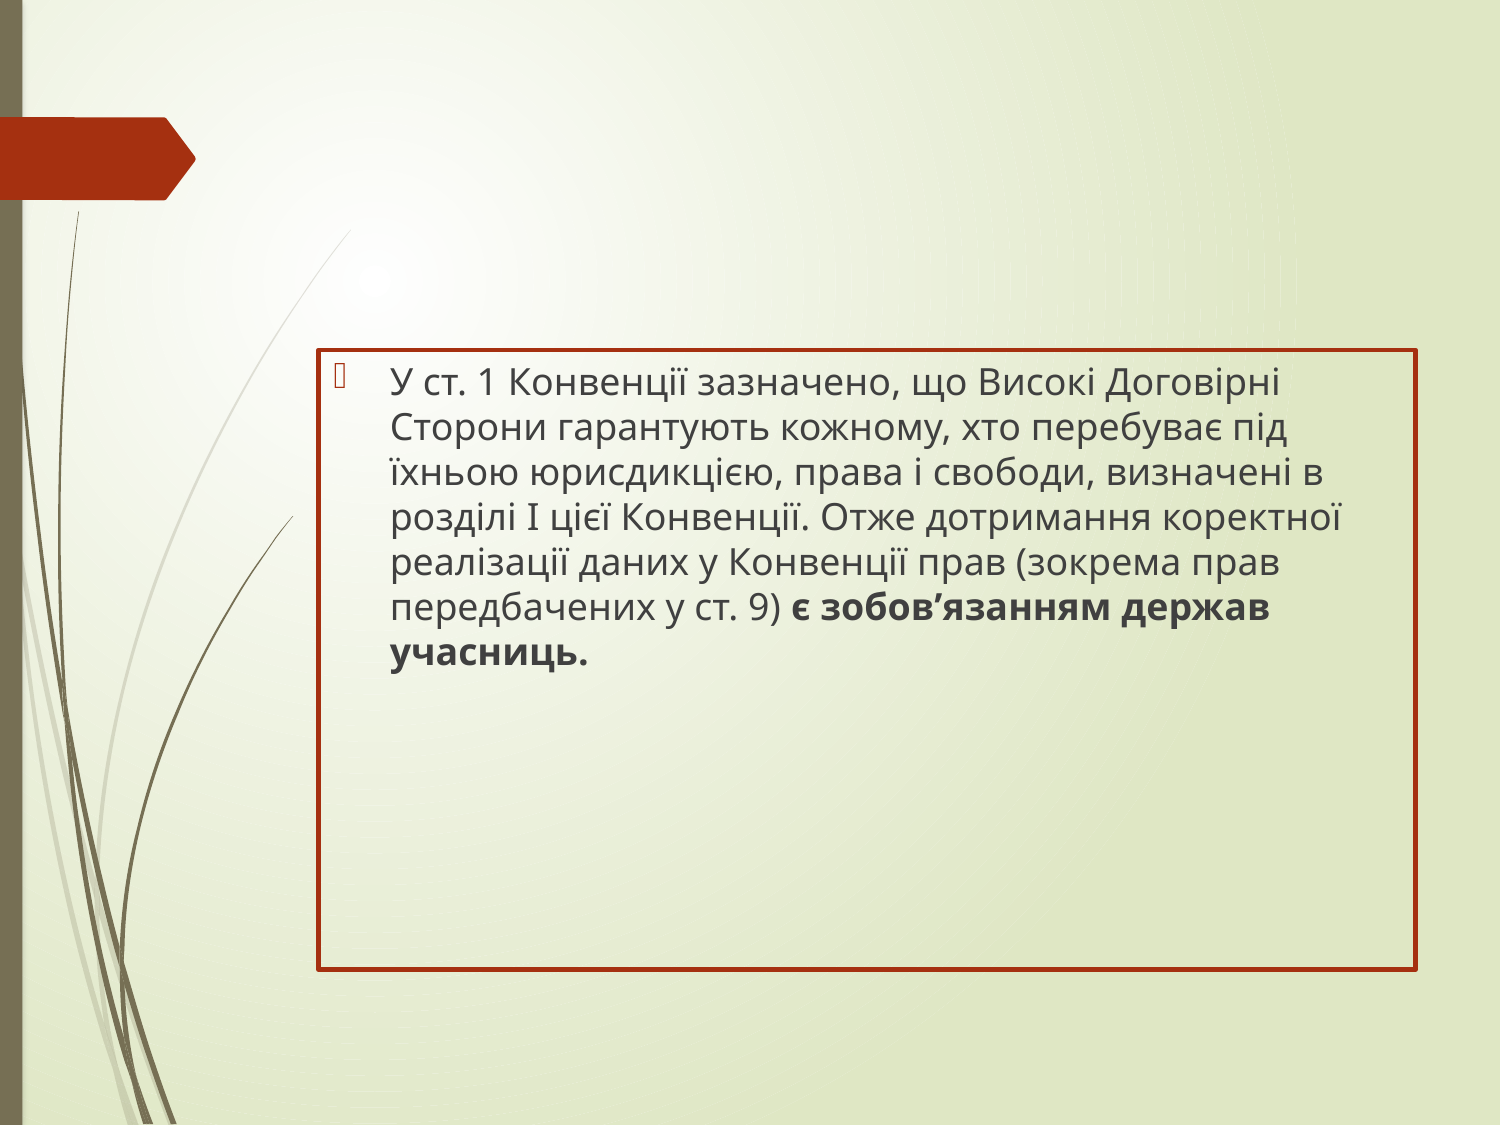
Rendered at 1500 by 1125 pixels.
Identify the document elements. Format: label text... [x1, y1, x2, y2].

list У ст. 1 Конвенції зазначено, що Високі Договірні Сторони гарантують кожному, хто перебуває під їхньою юрисдикцією, права і свободи, визначені в розділі I цієї Конвенції. Отже дотримання коректної реалізації даних у Конвенції прав (зокрема прав передбачених у ст. 9) є зобов’язанням держав учасниць. [318, 350, 1416, 970]
